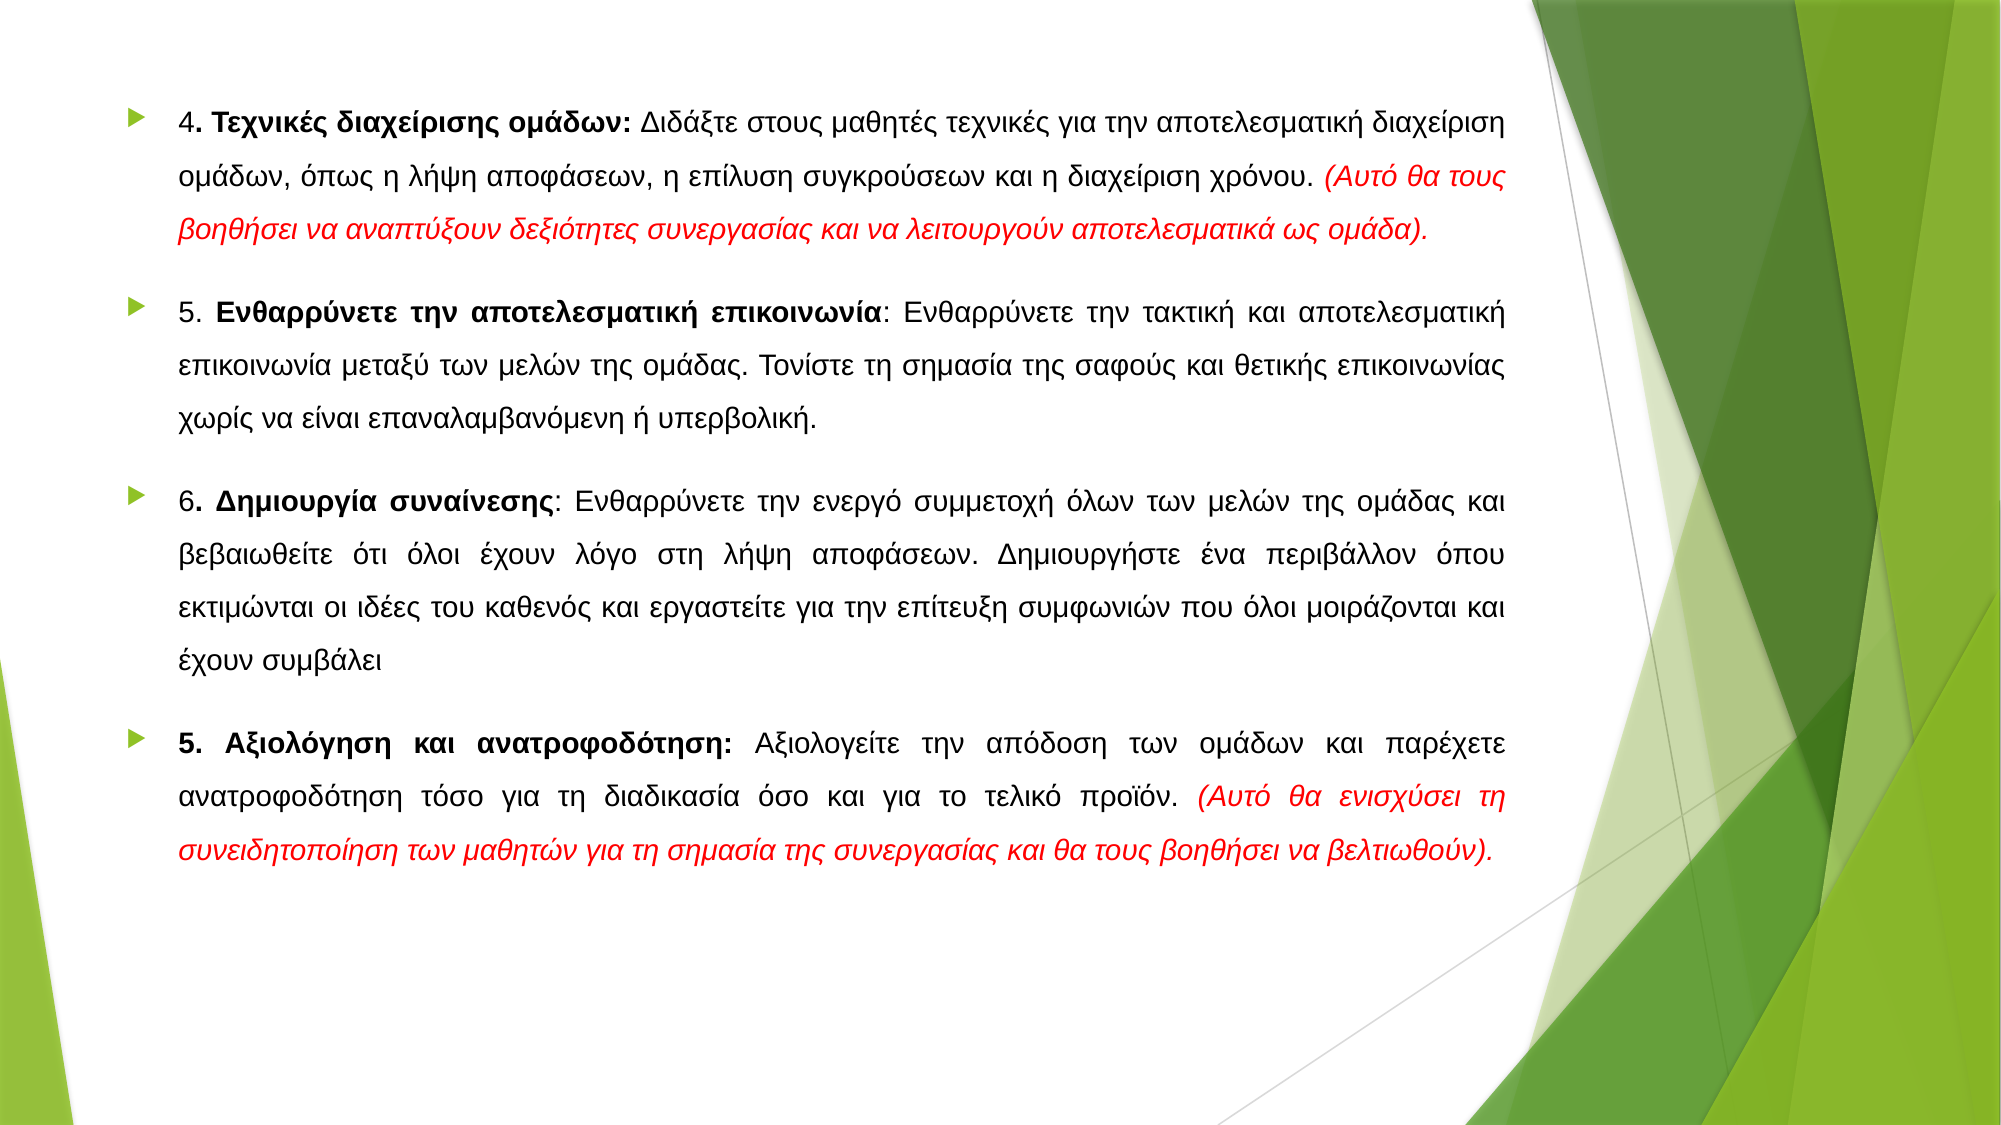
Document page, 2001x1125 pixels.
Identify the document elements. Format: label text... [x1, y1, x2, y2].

list 4. Τεχνικές διαχείρισης ομάδων: Διδάξτε στους μαθητές τεχνικές για την αποτελεσματική διαχείριση ομάδων, όπως η λήψη αποφάσεων, η επίλυση συγκρούσεων και η διαχείριση χρόνου. (Αυτό θα τους βοηθήσει να αναπτύξουν δεξιότητες συνεργασίας και να λειτουργούν αποτελεσματικά ως ομάδα). 5. Ενθαρρύνετε την αποτελεσματική επικοινωνία: Ενθαρρύνετε την τακτική και αποτελεσματική επικοινωνία μεταξύ των μελών της ομάδας. Τονίστε τη σημασία της σαφούς και θετικής επικοινωνίας χωρίς να είναι επαναλαμβανόμενη ή υπερβολική. 6. Δημιουργία συναίνεσης: Ενθαρρύνετε την ενεργό συμμετοχή όλων των μελών της ομάδας και βεβαιωθείτε ότι όλοι έχουν λόγο στη λήψη αποφάσεων. Δημιουργήστε ένα περιβάλλον όπου εκτιμώνται οι ιδέες του καθενός και εργαστείτε για την επίτευξη συμφωνιών που όλοι μοιράζονται και έχουν συμβάλει 5. Αξιολόγηση και ανατροφοδότηση: Αξιολογείτε την απόδοση των ομάδων και παρέχετε ανατροφοδότηση τόσο για τη διαδικασία όσο και για το τελικό προϊόν. (Αυτό θα ενισχύσει τη συνειδητοποίηση των μαθητών για τη σημασία της συνεργασίας και θα τους βοηθήσει να βελτιωθούν). [111, 78, 1522, 991]
